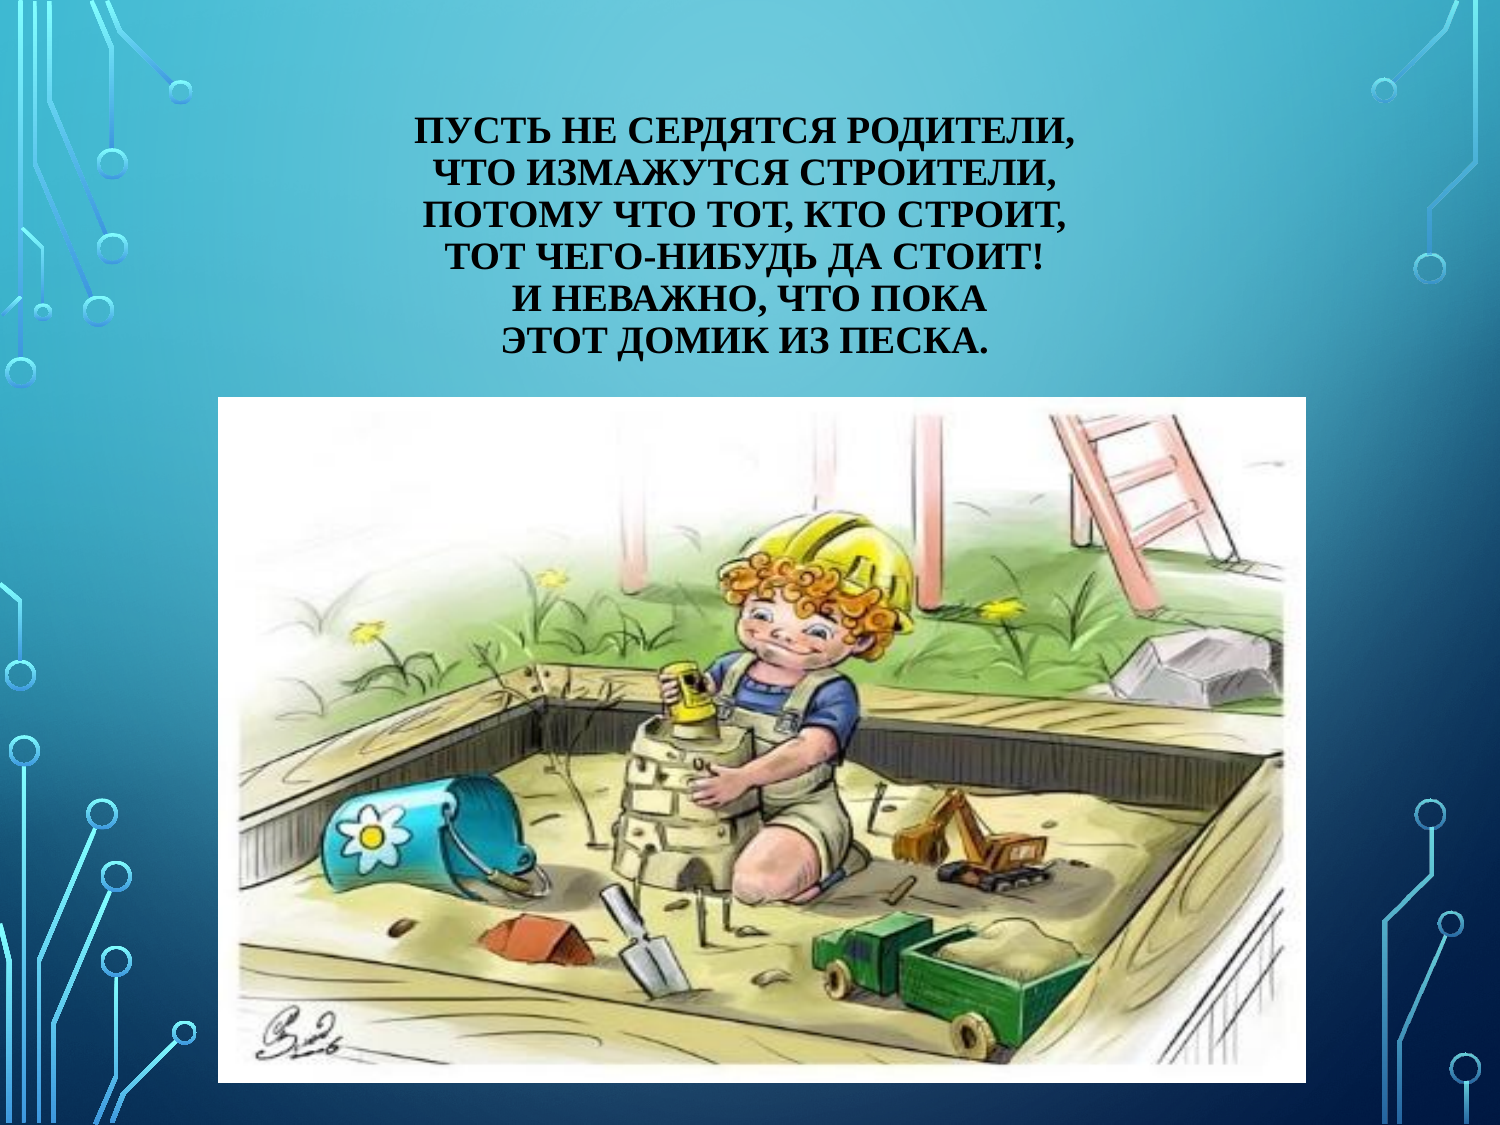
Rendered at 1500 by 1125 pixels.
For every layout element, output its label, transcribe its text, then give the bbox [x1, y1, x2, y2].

title Пусть не сердятся родители, Что измажутся строители, Потому что тот, кто строит, Тот чего-нибудь да стоит! И неважно, что пока Этот домик из песка. [140, 101, 1360, 433]
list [218, 396, 1306, 1083]
